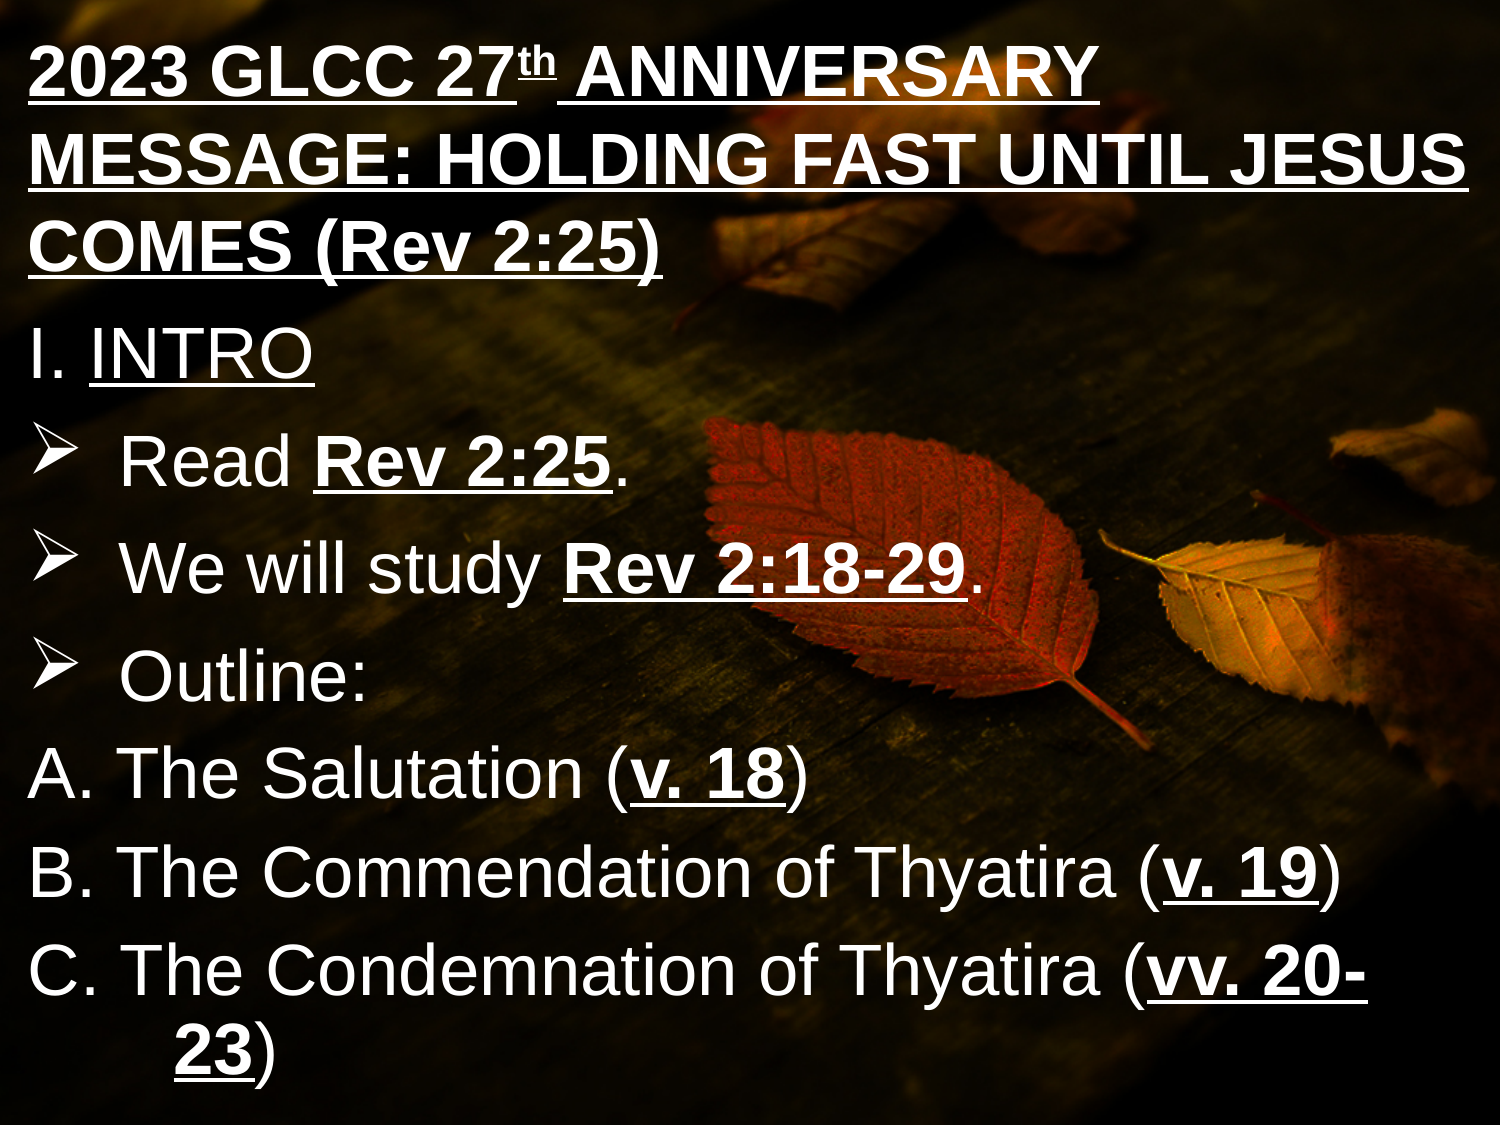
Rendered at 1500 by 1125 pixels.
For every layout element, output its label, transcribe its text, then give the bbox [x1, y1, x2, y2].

picture [0, 0, 1500, 1125]
subtitle 2023 GLCC 27th ANNIVERSARY MESSAGE: HOLDING FAST UNTIL JESUS COMES (Rev 2:25) I. INTRO Read Rev 2:25. We will study Rev 2:18-29. Outline: A. The Salutation (v. 18) B. The Commendation of Thyatira (v. 19) C. The Condemnation of Thyatira (vv. 20- 23) [12, 16, 1486, 1104]
